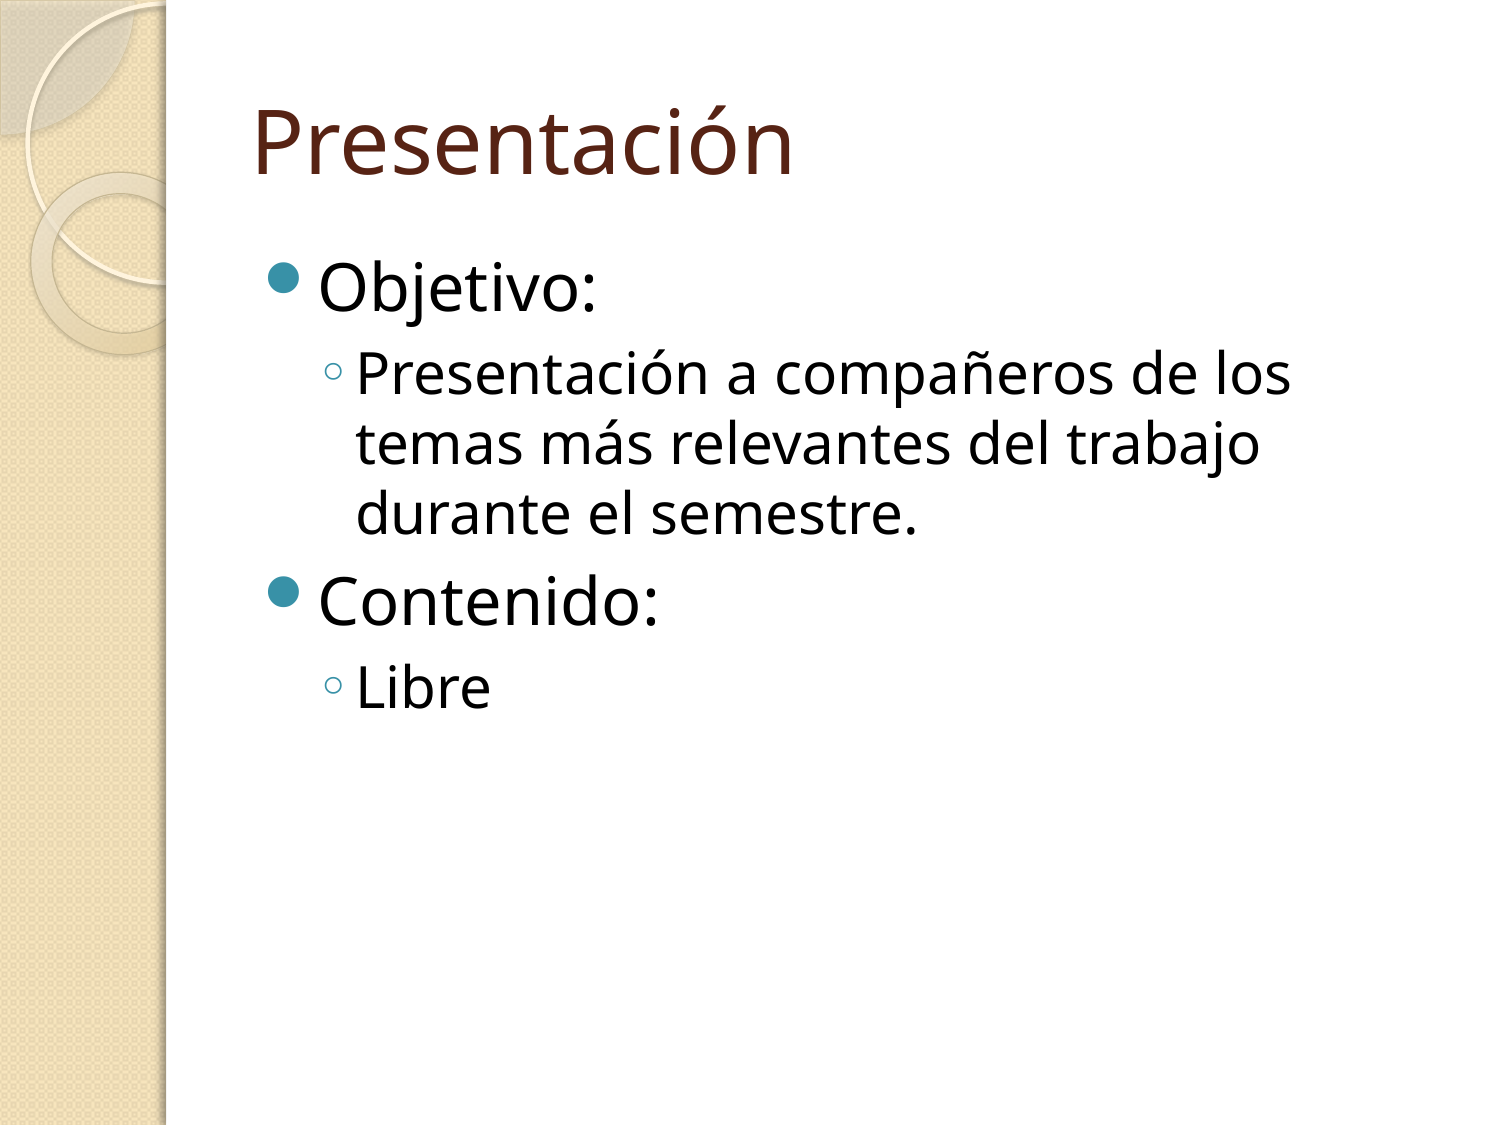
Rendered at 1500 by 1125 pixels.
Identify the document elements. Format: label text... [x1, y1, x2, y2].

list Objetivo: Presentación a compañeros de los temas más relevantes del trabajo durante el semestre. Contenido: Libre [235, 237, 1466, 1025]
title Presentación [235, 45, 1466, 233]
